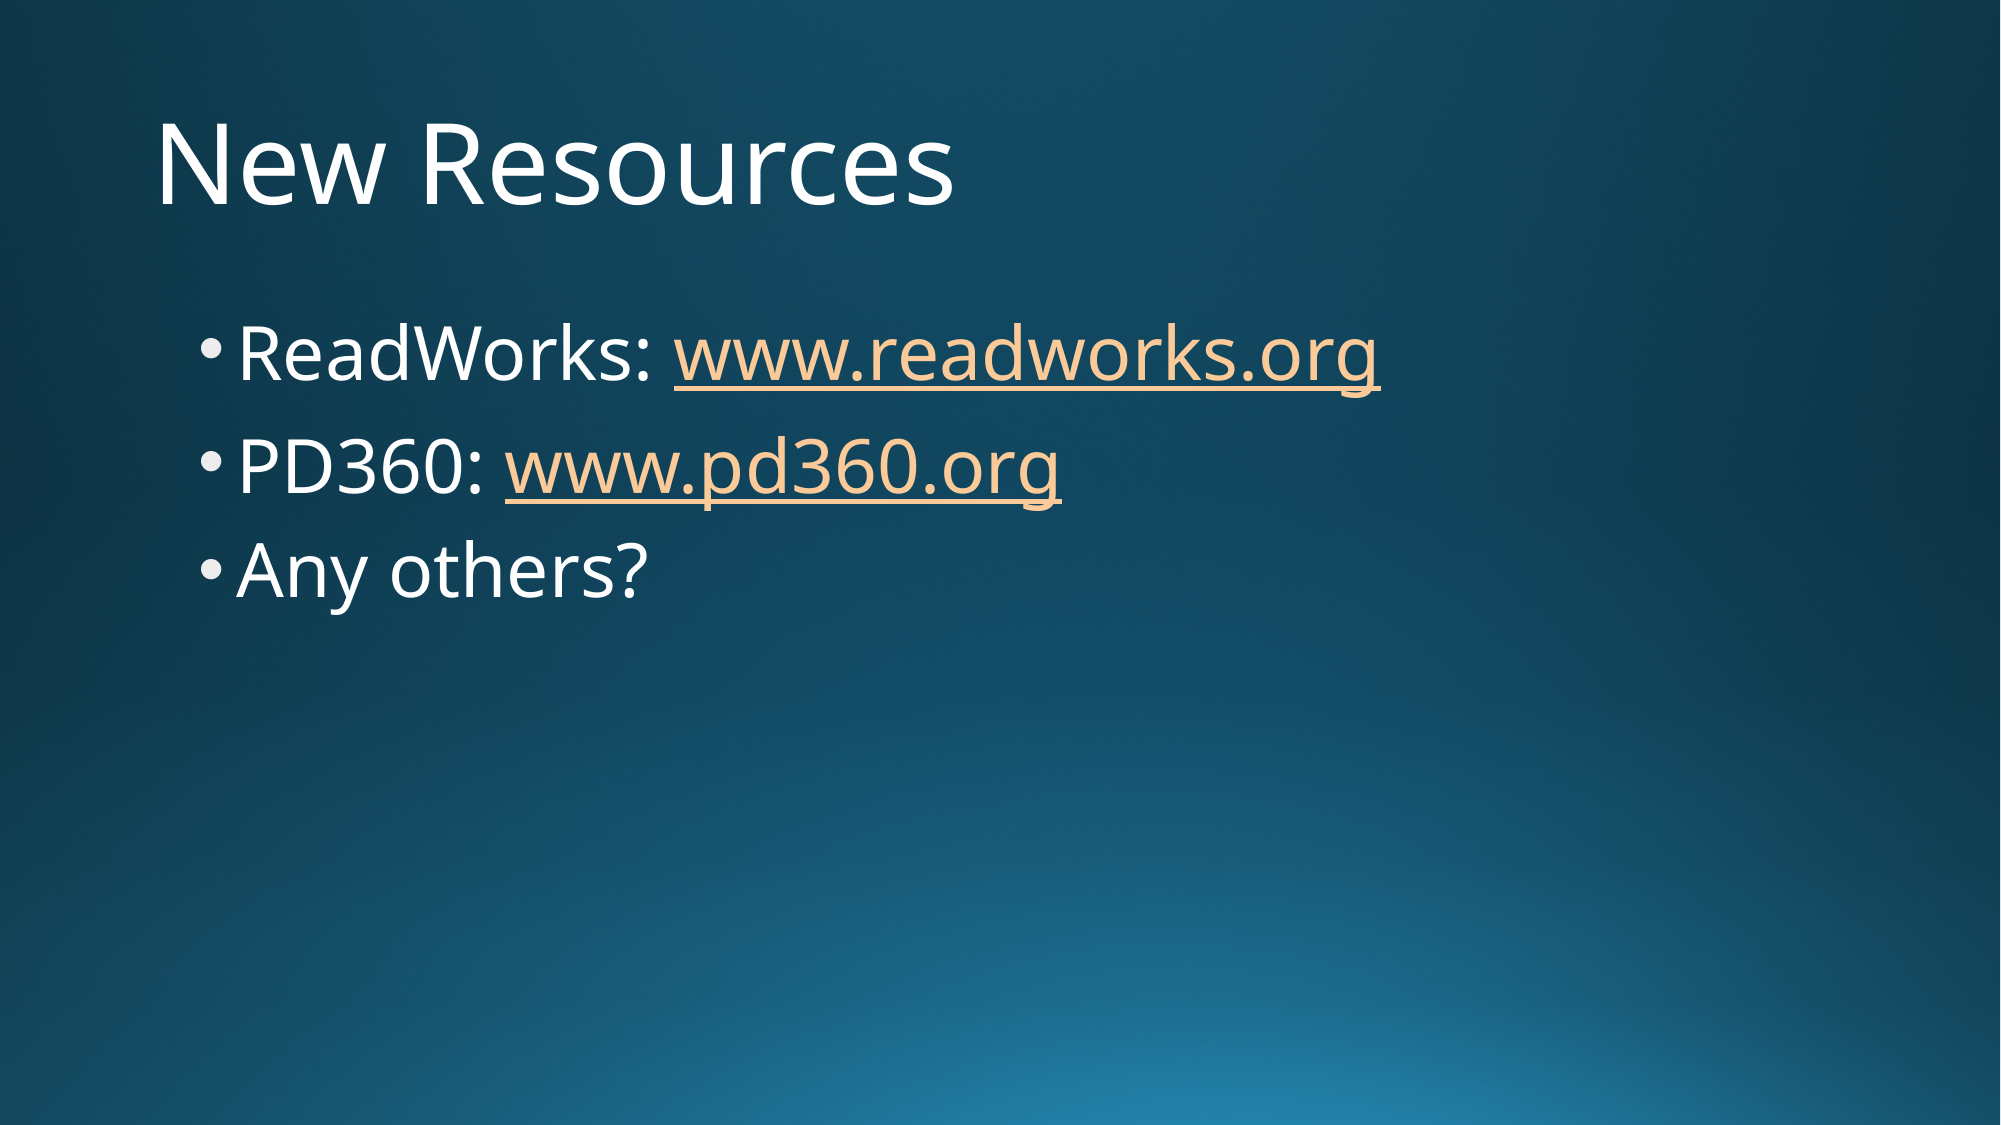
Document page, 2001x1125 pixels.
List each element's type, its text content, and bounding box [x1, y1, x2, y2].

title New Resources [137, 59, 1863, 278]
picture [0, 0, 2001, 1125]
list ReadWorks: www.readworks.org PD360: www.pd360.org Any others? [183, 299, 1863, 1014]
